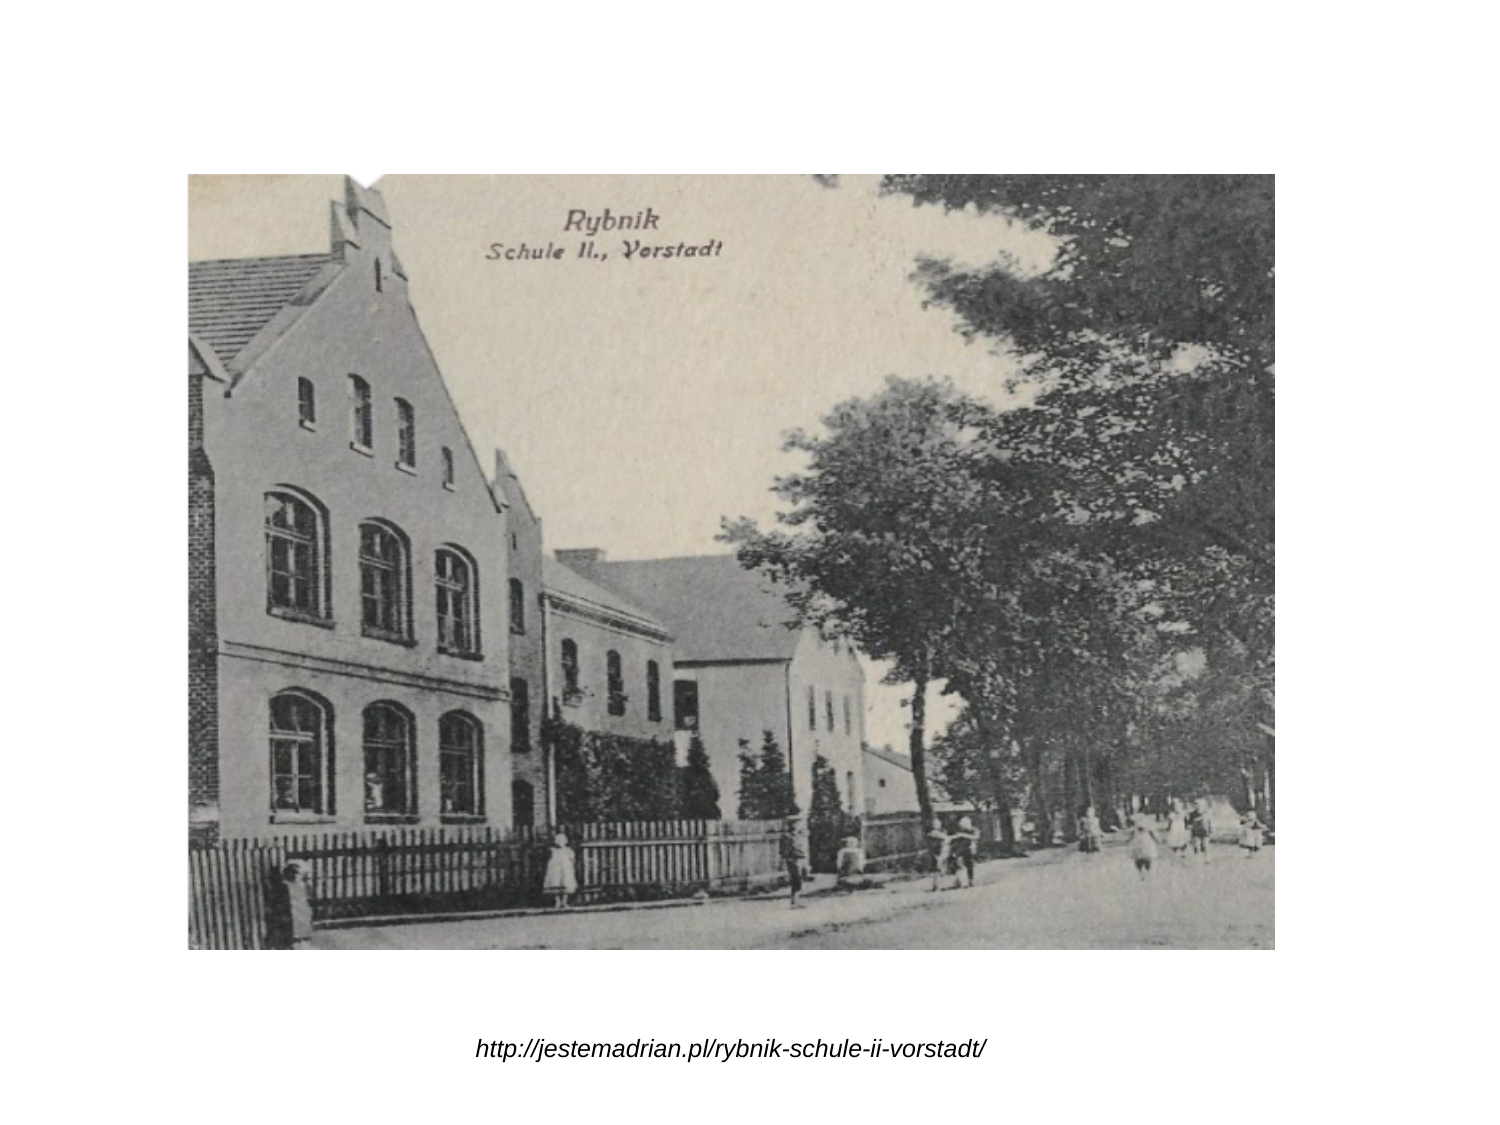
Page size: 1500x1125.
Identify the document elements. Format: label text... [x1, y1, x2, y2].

text_box http://jestemadrian.pl/rybnik-schule-ii-vorstadt/ [200, 1025, 1263, 1071]
picture [187, 174, 1276, 951]
